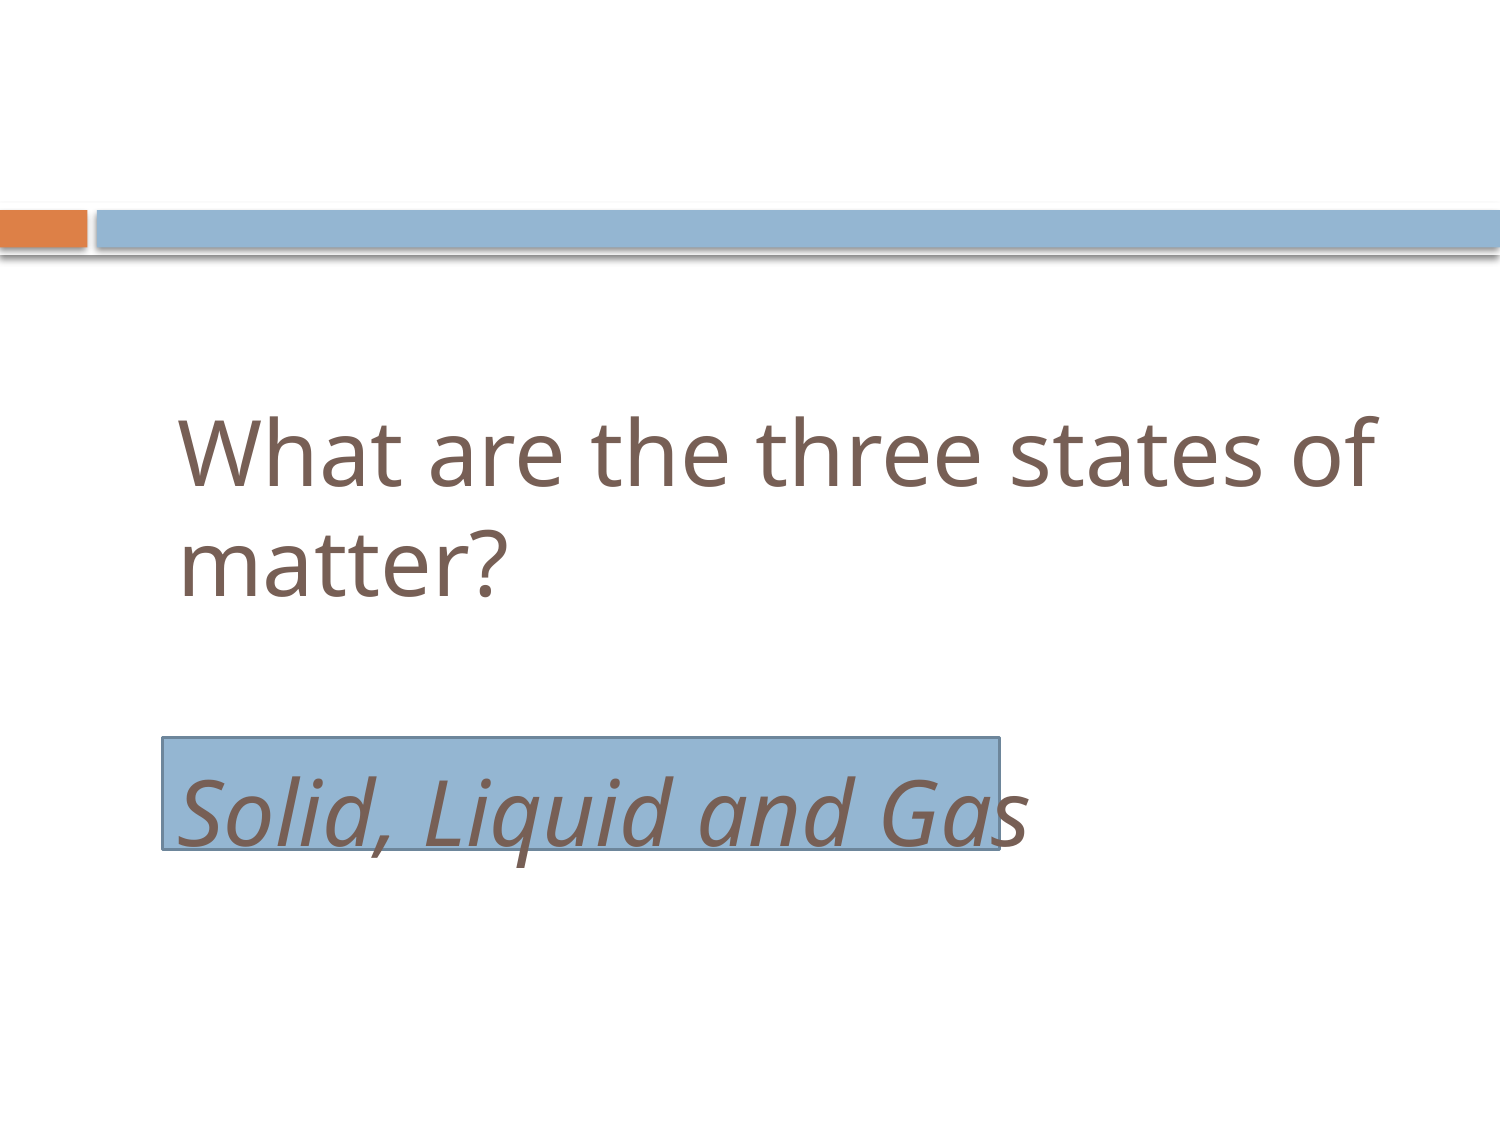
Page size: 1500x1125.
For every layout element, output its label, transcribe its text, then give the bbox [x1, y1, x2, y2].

list What are the three states of matter? Solid, Liquid and Gas [162, 387, 1500, 1125]
